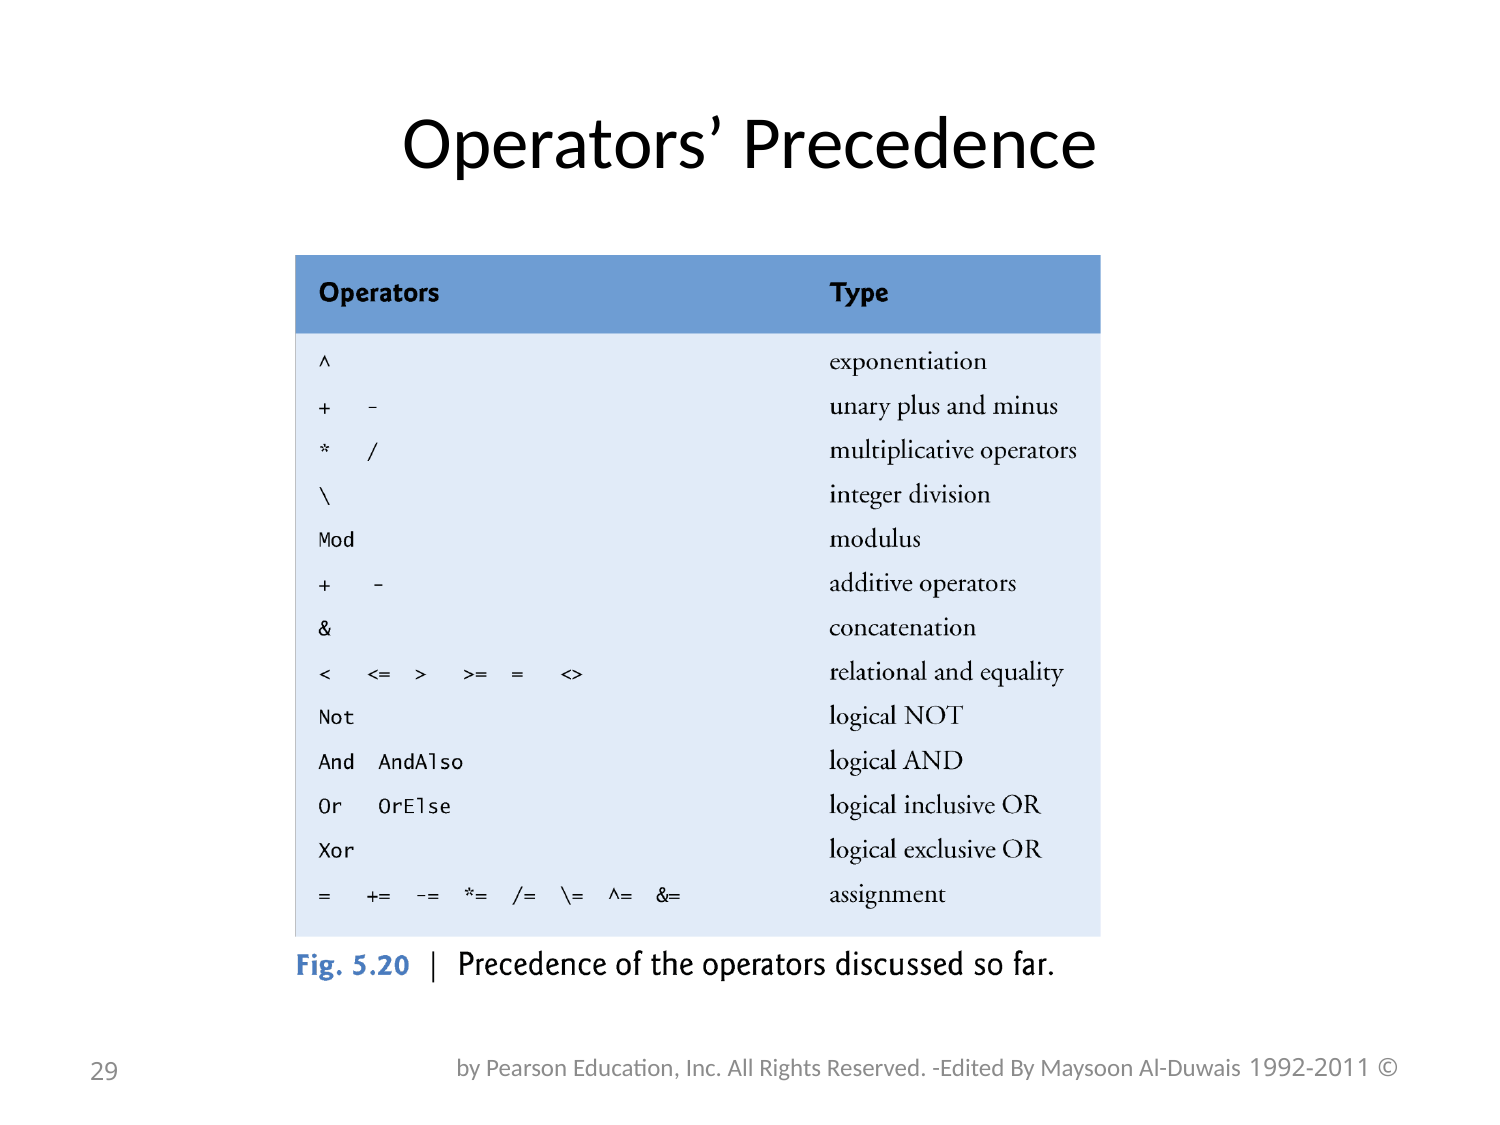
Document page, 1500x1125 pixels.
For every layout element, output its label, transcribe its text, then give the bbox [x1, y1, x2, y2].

slide_number 29 [75, 1042, 425, 1103]
footer © 1992-2011 by Pearson Education, Inc. All Rights Reserved. -Edited By Maysoon Al-Duwais [431, 1046, 1424, 1087]
title Operators’ Precedence [75, 45, 1425, 233]
picture [288, 255, 1117, 1000]
